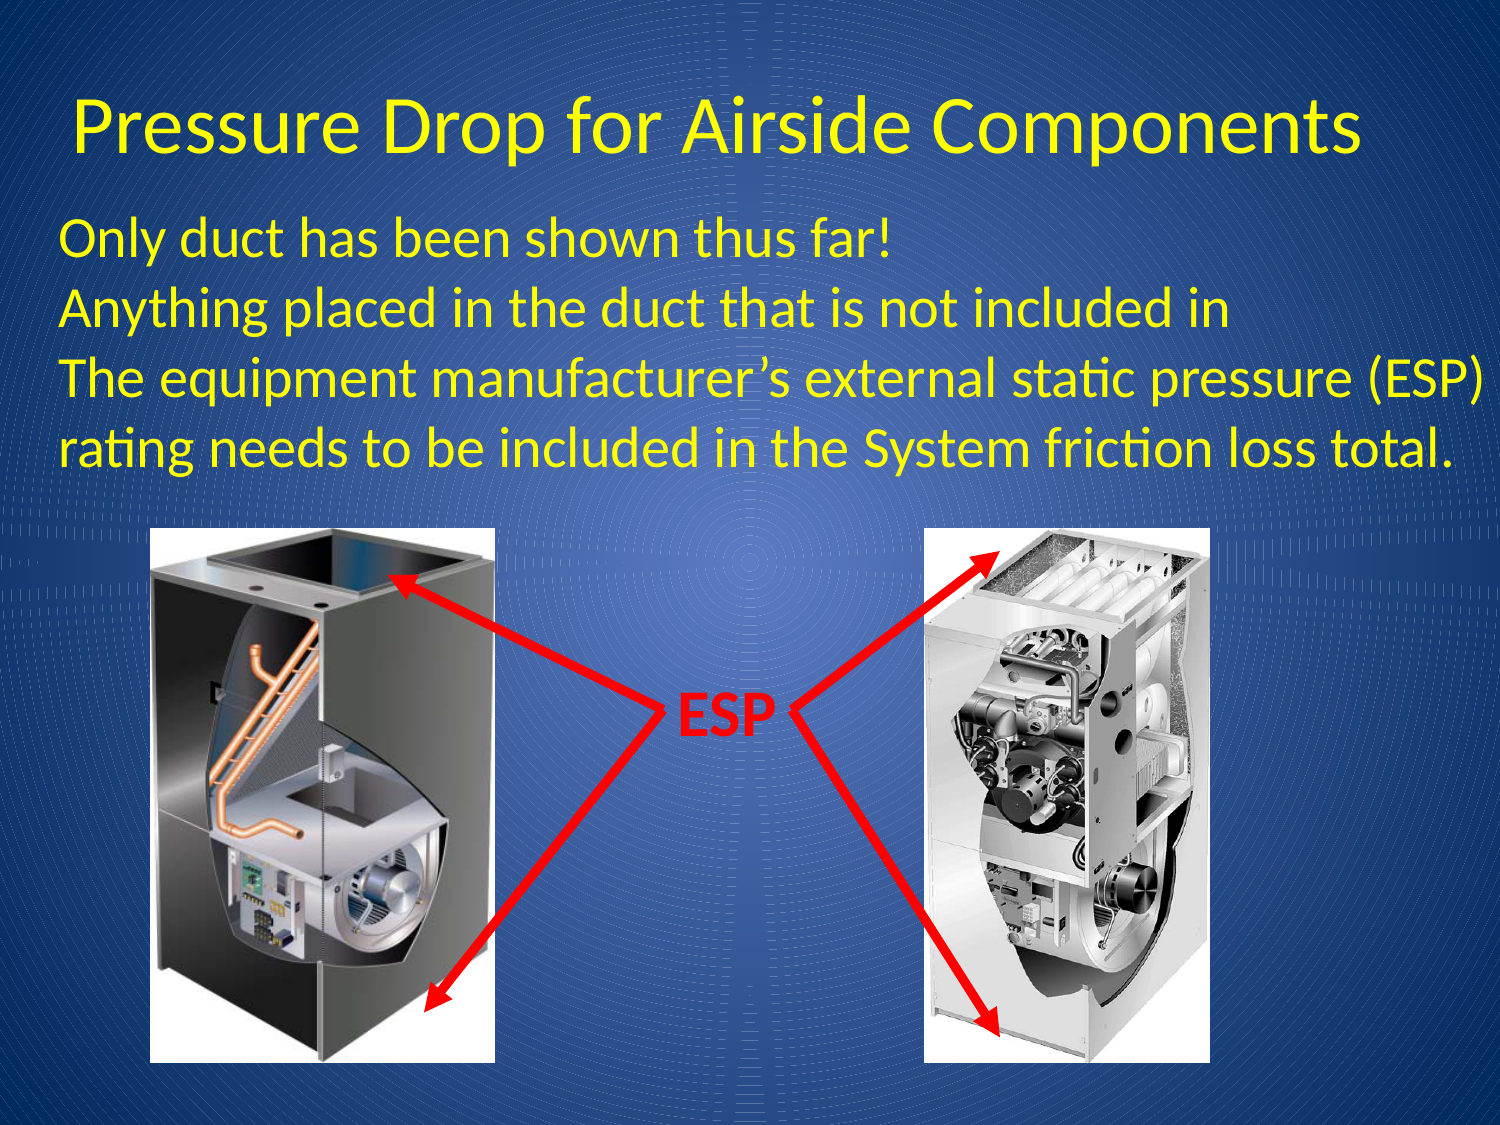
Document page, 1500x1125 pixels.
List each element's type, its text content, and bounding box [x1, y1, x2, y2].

text_box Only duct has been shown thus far! Anything placed in the duct that is not included in The equipment manufacturer’s external static pressure (ESP) rating needs to be included in the System friction loss total. [43, 191, 1500, 487]
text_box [423, 710, 663, 1013]
text_box ESP [666, 662, 787, 758]
text_box Pressure Drop for Airside Components [56, 62, 1379, 178]
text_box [792, 550, 1001, 709]
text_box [387, 574, 663, 711]
picture [149, 528, 495, 1063]
picture [924, 528, 1210, 1063]
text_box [792, 710, 1001, 1038]
